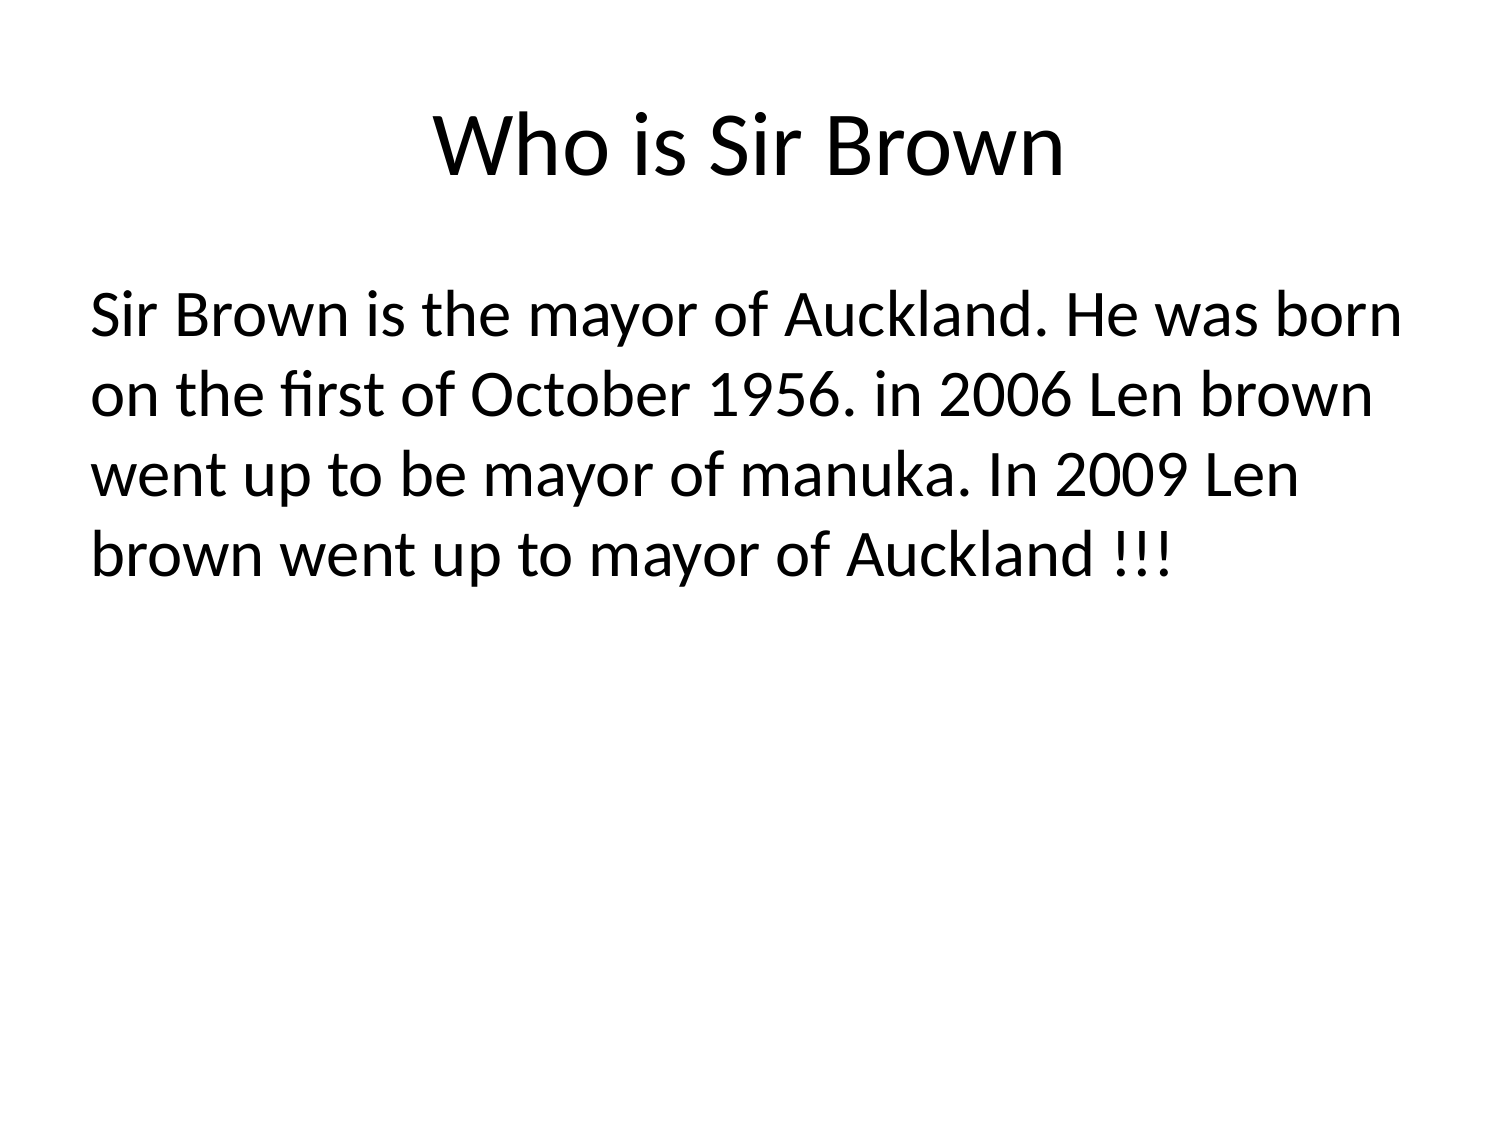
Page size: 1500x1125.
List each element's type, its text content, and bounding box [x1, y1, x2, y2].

title Who is Sir Brown [75, 45, 1425, 233]
list Sir Brown is the mayor of Auckland. He was born on the first of October 1956. in 2006 Len brown went up to be mayor of manuka. In 2009 Len brown went up to mayor of Auckland !!! [75, 262, 1425, 1005]
